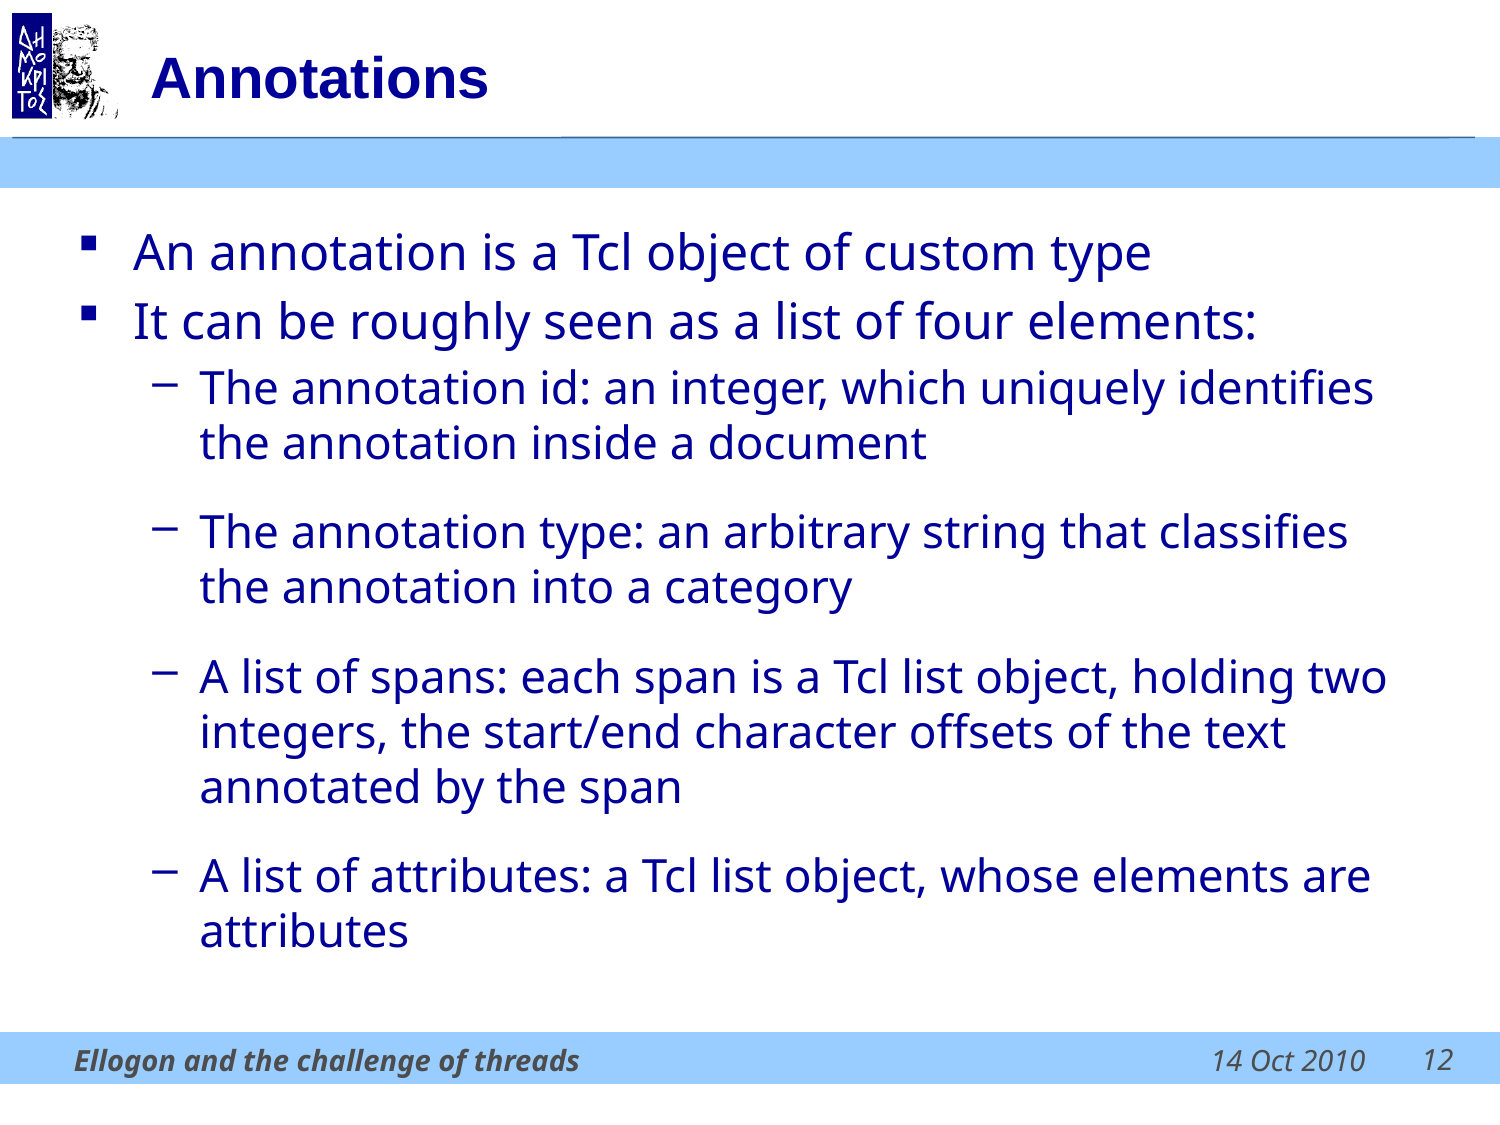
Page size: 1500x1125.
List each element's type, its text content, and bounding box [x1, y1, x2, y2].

footer Ellogon and the challenge of threads [58, 1034, 1190, 1086]
list An annotation is a Tcl object of custom type It can be roughly seen as a list of four elements: The annotation id: an integer, which uniquely identifies the annotation inside a document The annotation type: an arbitrary string that classifies the annotation into a category A list of spans: each span is a Tcl list object, holding two integers, the start/end character offsets of the text annotated by the span A list of attributes: a Tcl list object, whose elements are attributes [62, 212, 1438, 1001]
picture [11, 13, 118, 120]
title Annotations [135, 12, 1476, 138]
slide_number 12 [1399, 1033, 1476, 1084]
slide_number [1190, 1034, 1381, 1086]
